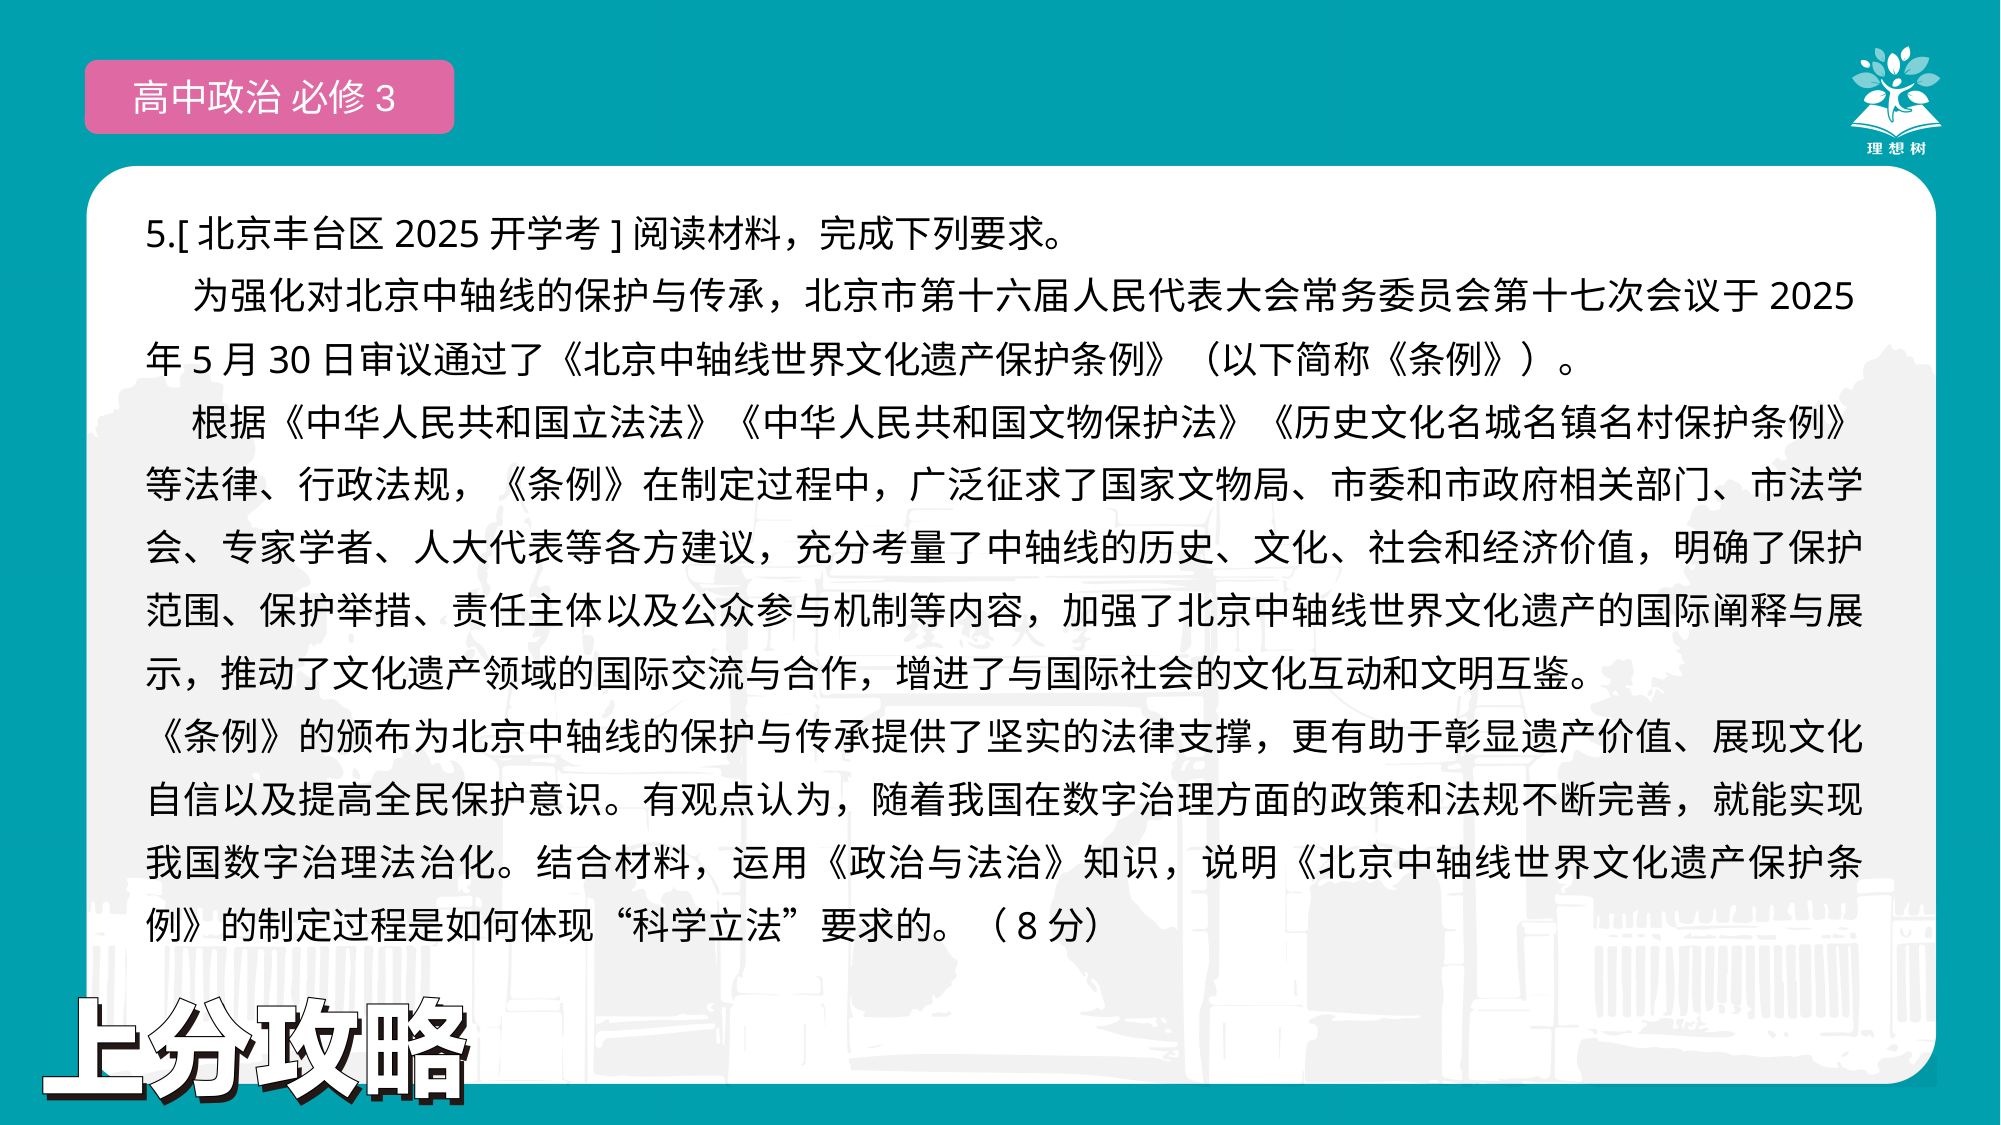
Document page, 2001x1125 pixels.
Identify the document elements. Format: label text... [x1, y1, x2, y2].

picture [0, 0, 2001, 1125]
text_box 高中政治 必修3 [83, 58, 456, 135]
text_box 5.[北京丰台区2025开学考]阅读材料，完成下列要求。 为强化对北京中轴线的保护与传承，北京市第十六届人民代表大会常务委员会第十七次会议于2025年5月30日审议通过了《北京中轴线世界文化遗产保护条例》（以下简称《条例》）。 根据《中华人民共和国立法法》《中华人民共和国文物保护法》《历史文化名城名镇名村保护条例》等法律、行政法规，《条例》在制定过程中，广泛征求了国家文物局、市委和市政府相关部门、市法学会、专家学者、人大代表等各方建议，充分考量了中轴线的历史、文化、社会和经济价值，明确了保护范围、保护举措、责任主体以及公众参与机制等内容，加强了北京中轴线世界文化遗产的国际阐释与展示，推动了文化遗产领域的国际交流与合作，增进了与国际社会的文化互动和文明互鉴。 《条例》的颁布为北京中轴线的保护与传承提供了坚实的法律支撑，更有助于彰显遗产价值、展现文化自信以及提高全民保护意识。有观点认为，随着我国在数字治理方面的政策和法规不断完善，就能实现我国数字治理法治化。结合材料，运用《政治与法治》知识，说明《北京中轴线世界文化遗产保护条例》的制定过程是如何体现“科学立法”要求的。（8分） [130, 184, 1880, 955]
